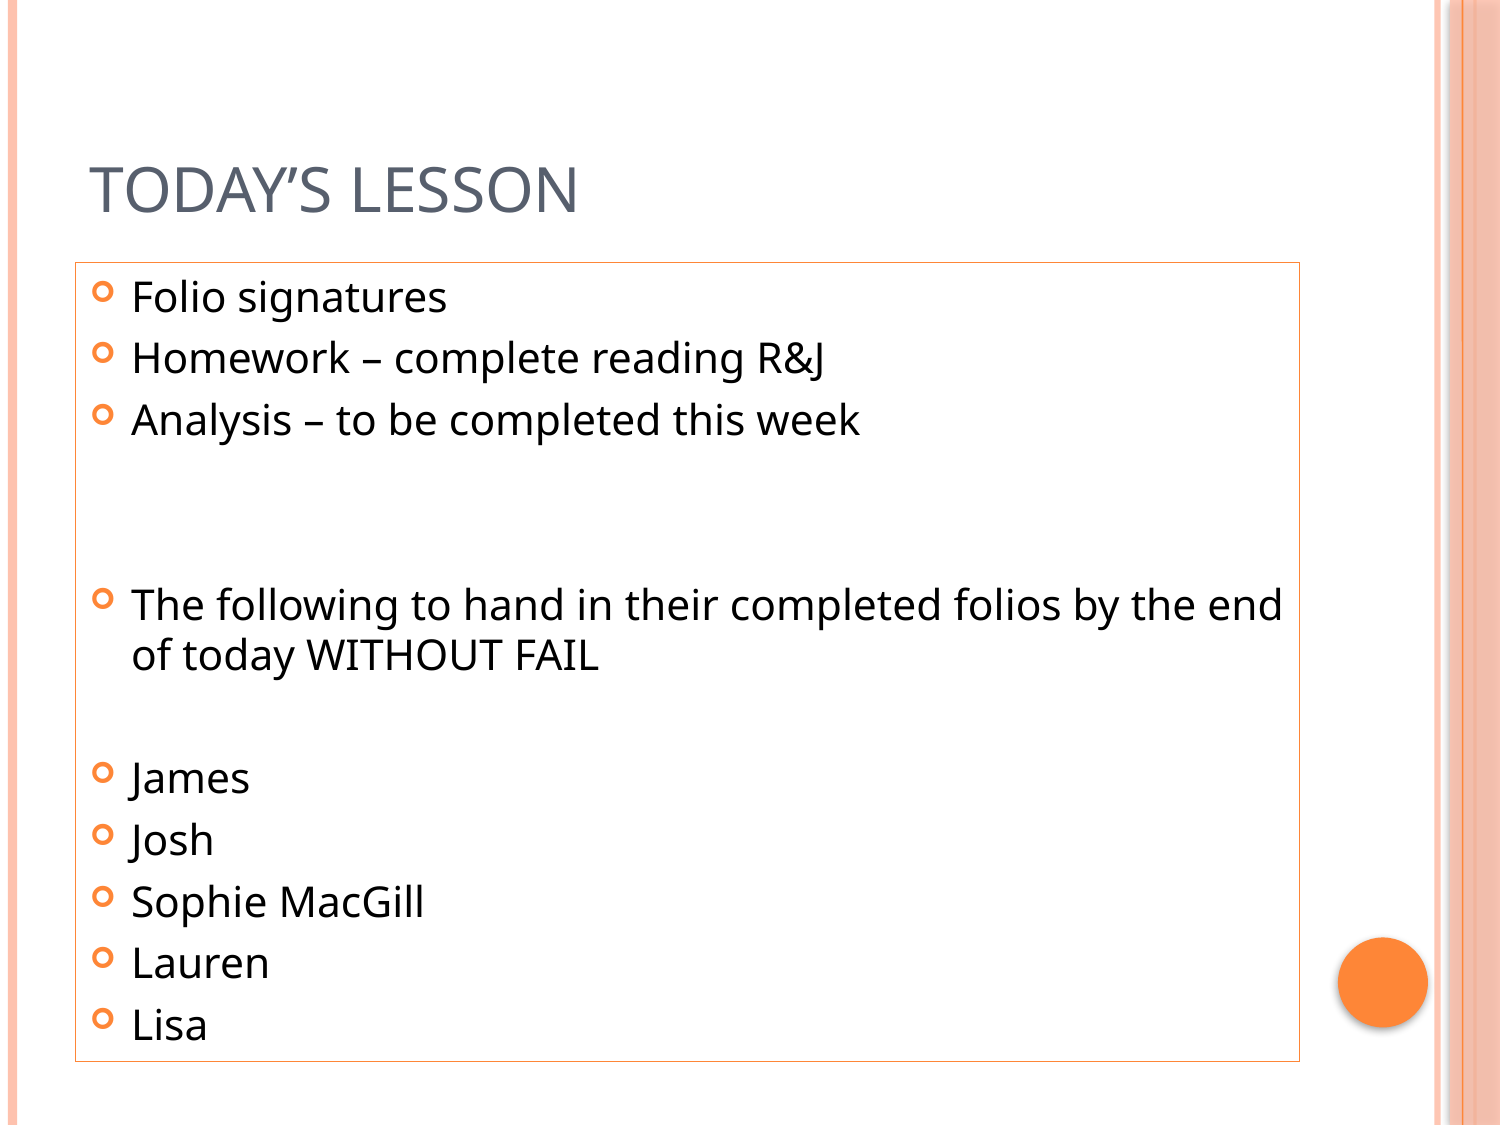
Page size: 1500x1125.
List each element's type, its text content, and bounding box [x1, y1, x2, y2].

list Folio signatures Homework – complete reading R&J Analysis – to be completed this week The following to hand in their completed folios by the end of today WITHOUT FAIL James Josh Sophie MacGill Lauren Lisa [75, 262, 1300, 1062]
title Today’s lesson [75, 45, 1300, 233]
